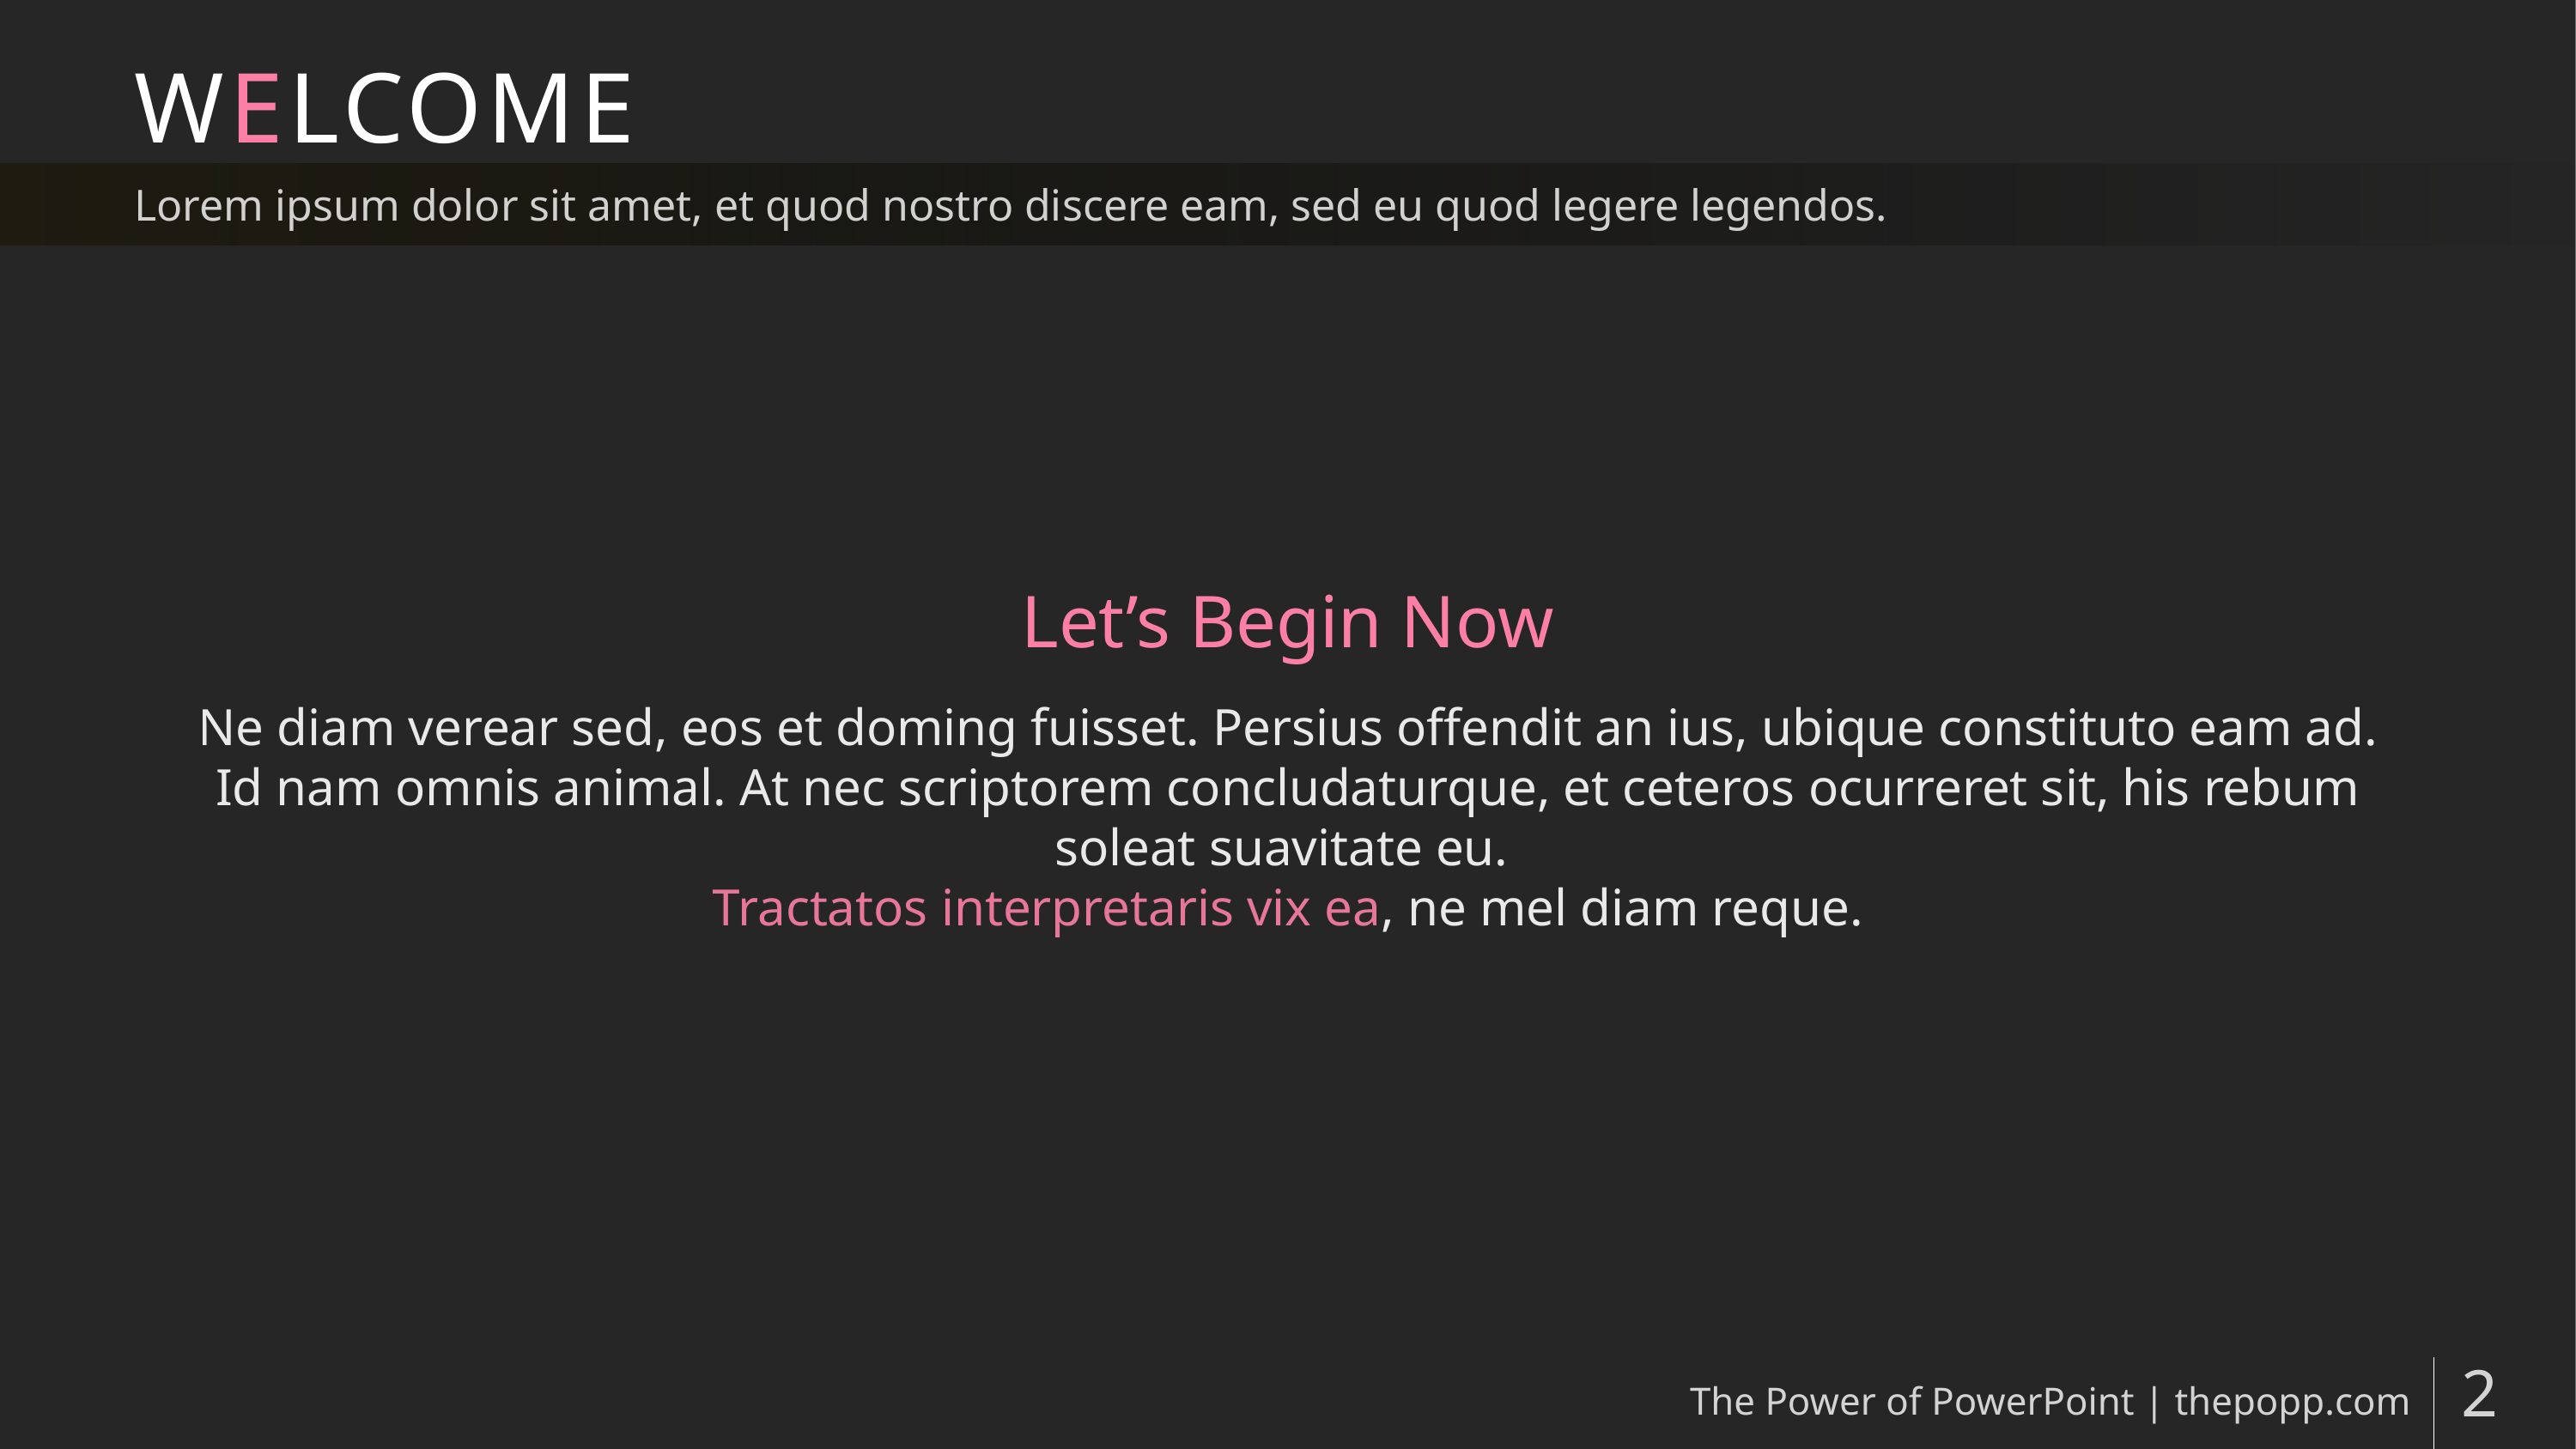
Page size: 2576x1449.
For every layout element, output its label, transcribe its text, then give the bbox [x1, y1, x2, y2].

list Let’s Begin Now [167, 551, 2409, 674]
slide_number 2 [2438, 1357, 2576, 1434]
title WELCOME [111, 0, 2430, 174]
list Ne diam verear sed, eos et doming fuisset. Persius offendit an ius, ubique constituto eam ad. Id nam omnis animal. At nec scriptorem concludaturque, et ceteros ocurreret sit, his rebum soleat suavitate eu. Tractatos interpretaris vix ea, ne mel diam reque. [167, 683, 2409, 978]
list Lorem ipsum dolor sit amet, et quod nostro discere eam, sed eu quod legere legendos. [111, 167, 2404, 248]
footer The Power of PowerPoint | thepopp.com [922, 1356, 2434, 1434]
